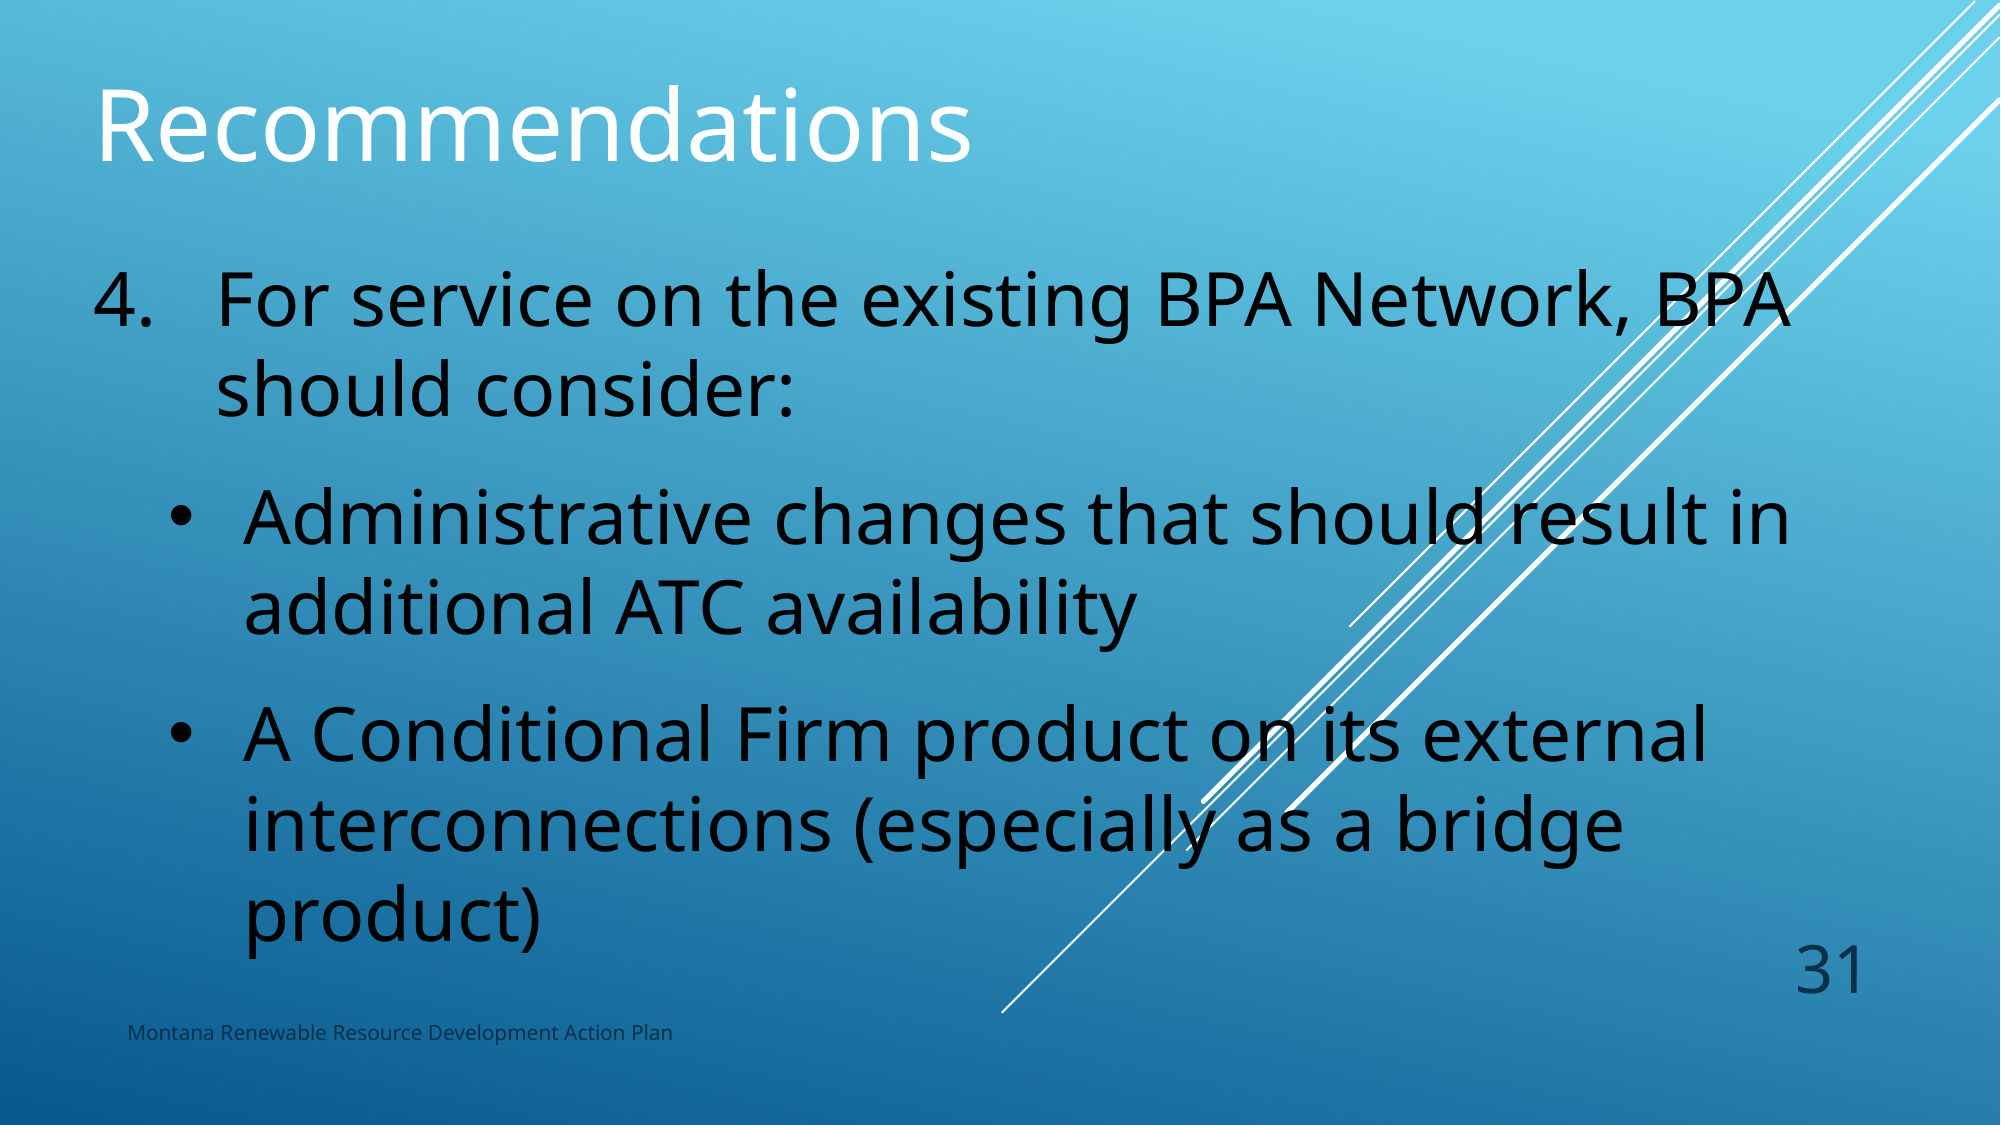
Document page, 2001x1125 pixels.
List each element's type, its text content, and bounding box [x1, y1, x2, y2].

text_box Recommendations For service on the existing BPA Network, BPA should consider: Administrative changes that should result in additional ATC availability A Conditional Firm product on its external interconnections (especially as a bridge product) [78, 54, 1913, 1072]
slide_number 31 [1700, 915, 1888, 1025]
footer Montana Renewable Resource Development Action Plan [112, 1012, 1350, 1073]
